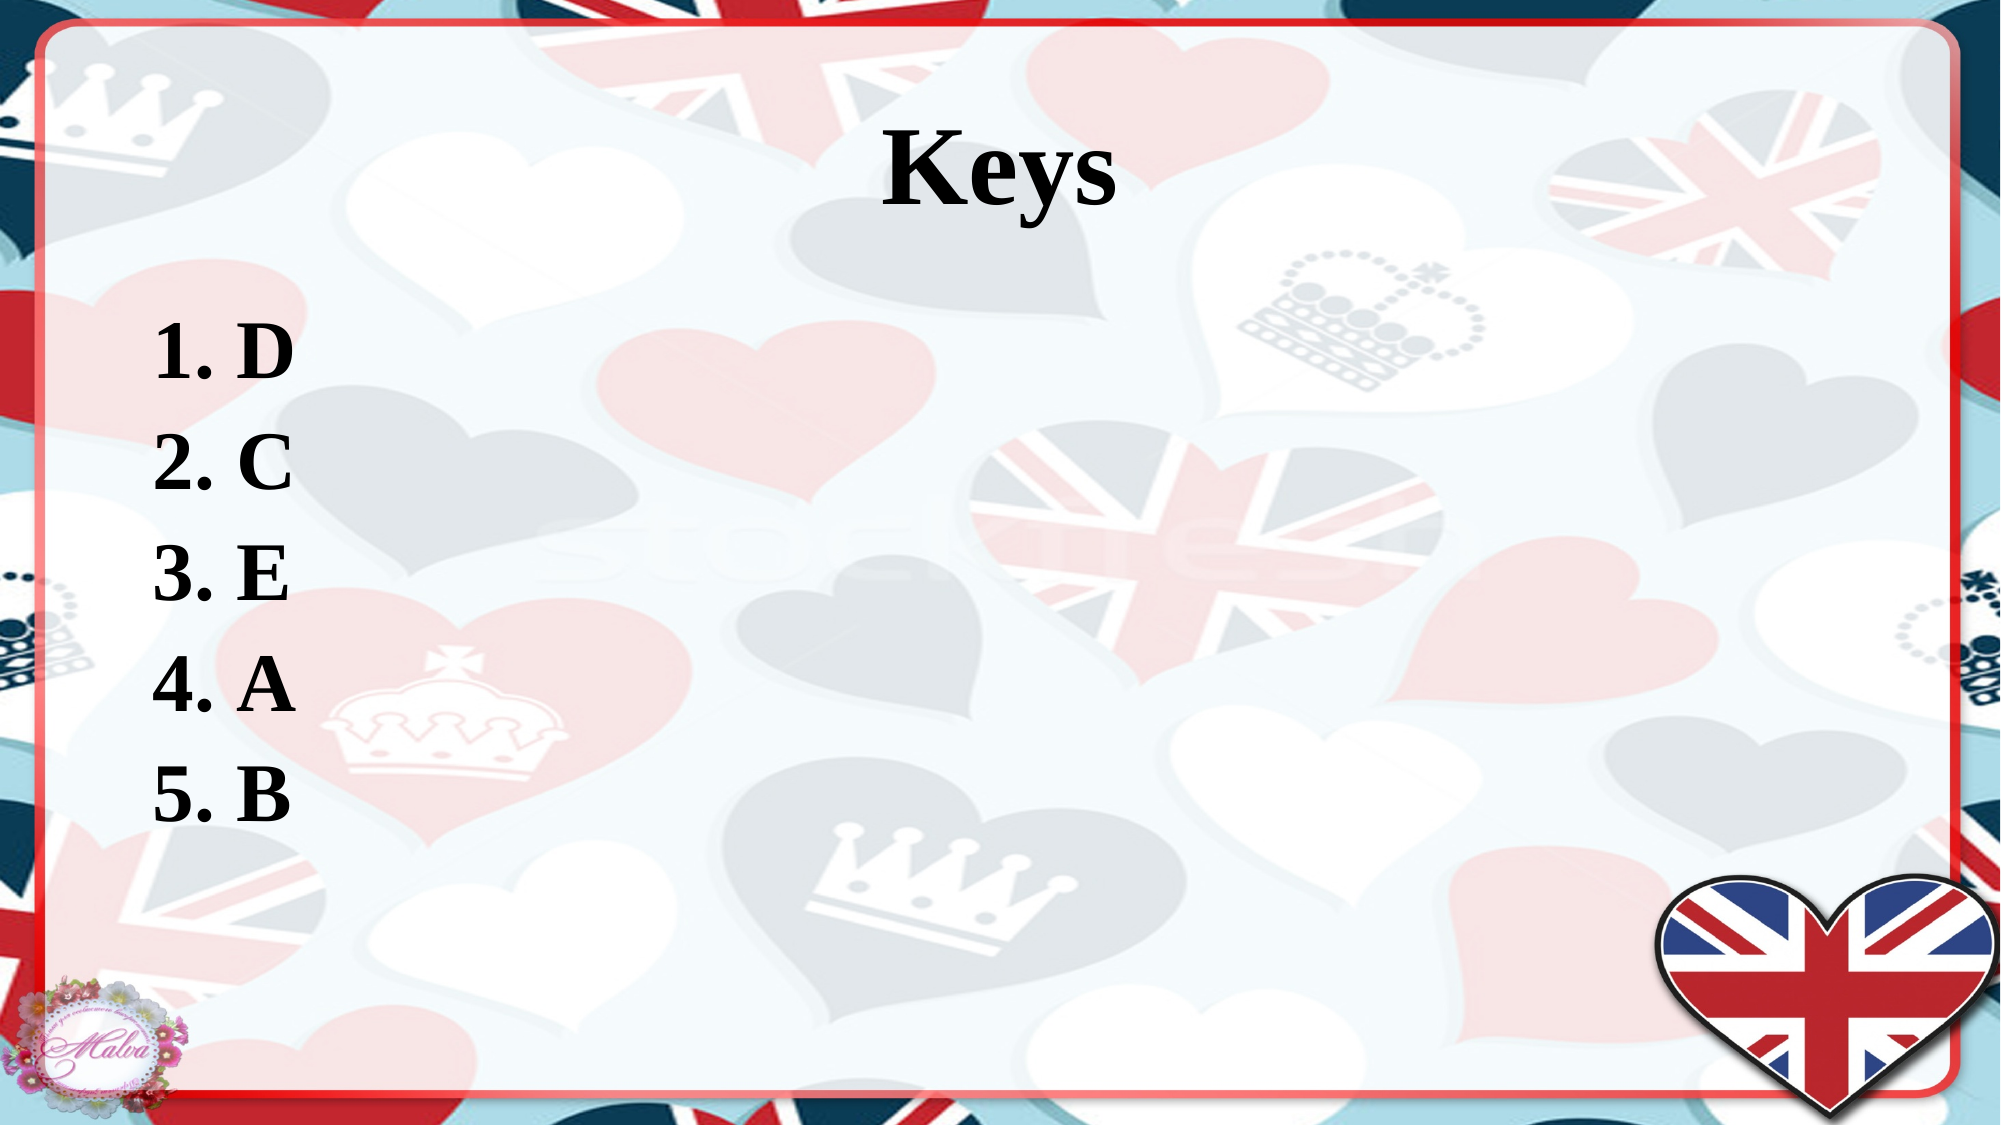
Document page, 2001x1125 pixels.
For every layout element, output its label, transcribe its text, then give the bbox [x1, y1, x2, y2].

title Keys [137, 59, 1863, 278]
picture [0, 0, 2001, 1125]
picture [673, 0, 691, 9]
list D C E A B [137, 299, 1863, 1014]
